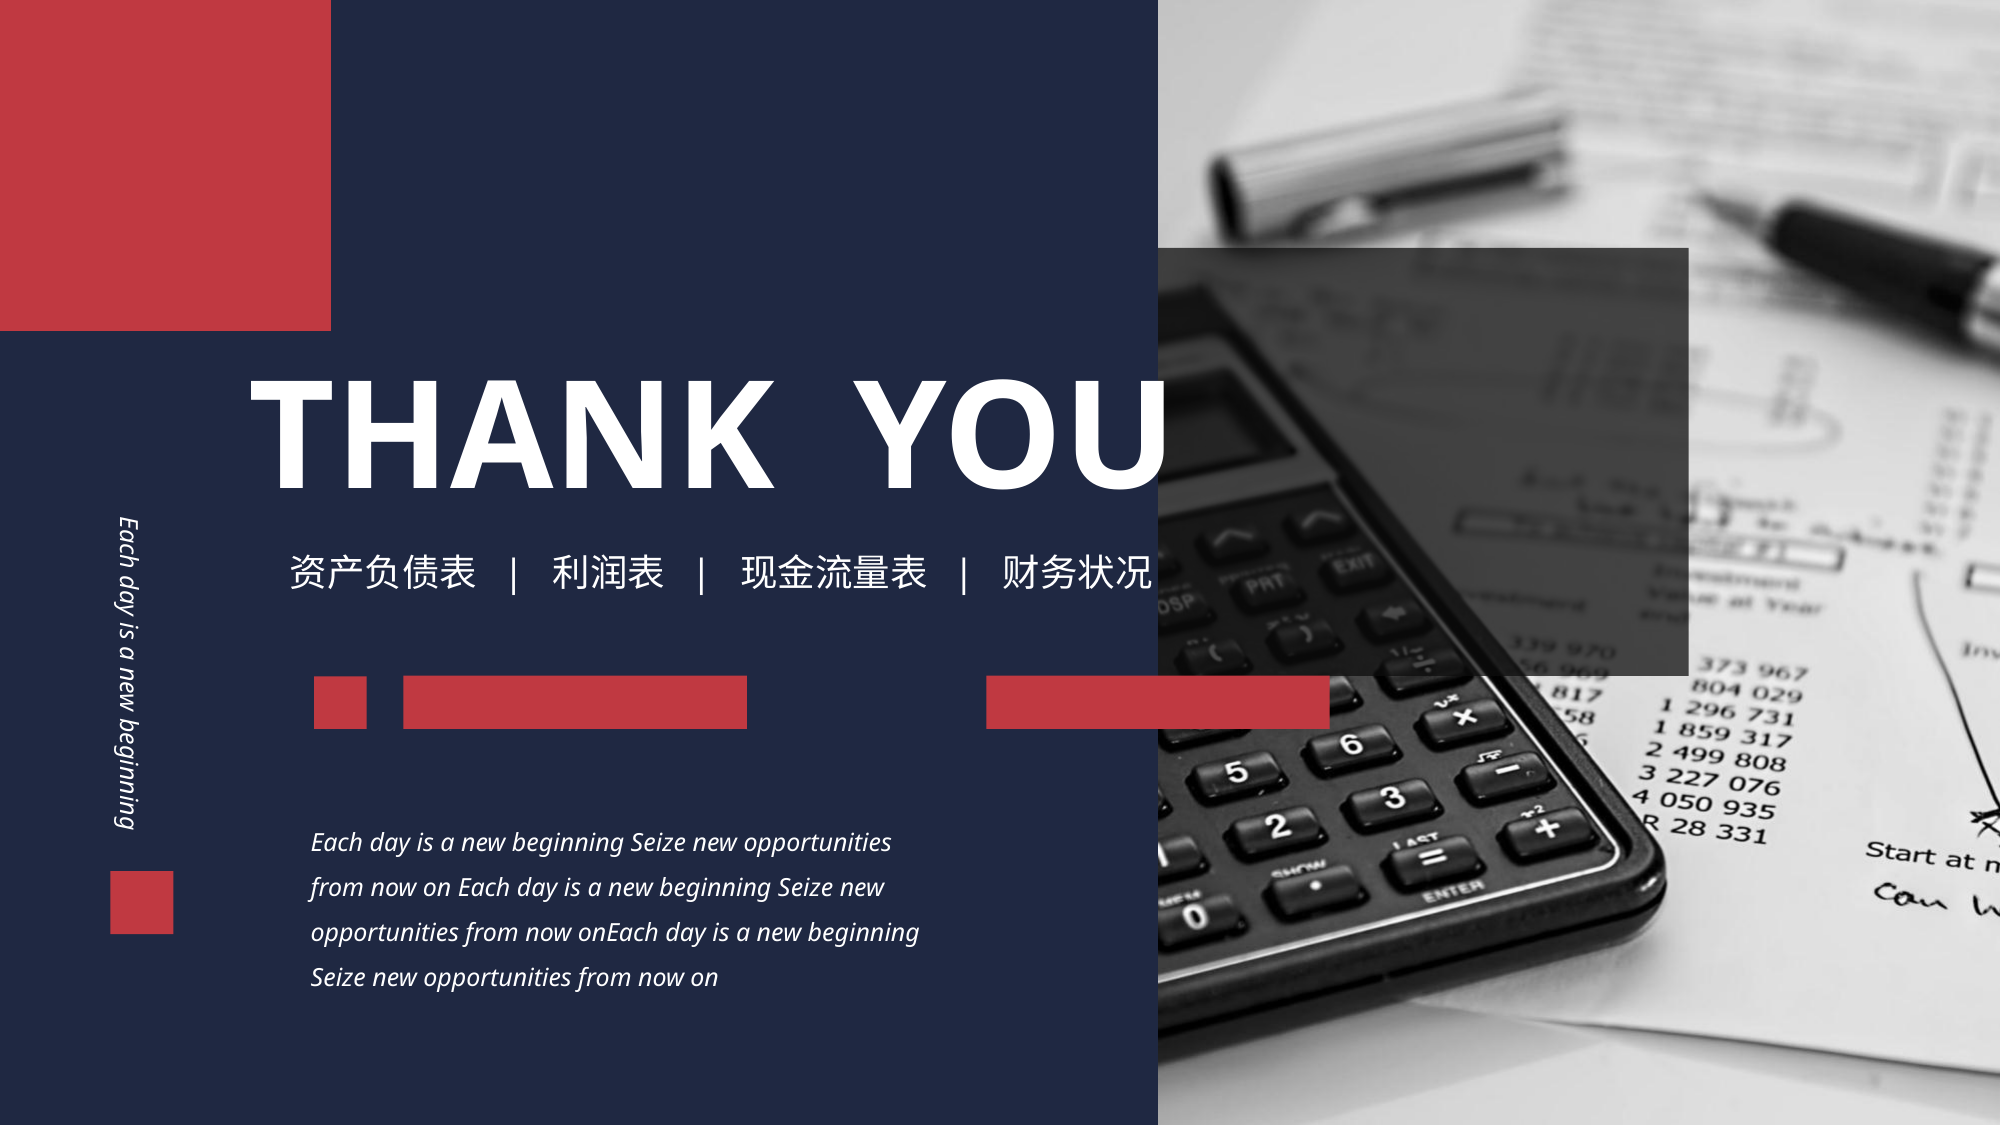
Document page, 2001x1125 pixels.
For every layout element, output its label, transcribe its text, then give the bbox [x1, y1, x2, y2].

text_box Each day is a new beginning Seize new opportunities from now on Each day is a new beginning Seize new opportunities from now onEach day is a new beginning Seize new opportunities from now on [302, 807, 937, 996]
text_box [0, 0, 332, 332]
text_box 资产负债表 | 利润表 | 现金流量表 | 财务状况 [275, 541, 1157, 602]
picture [1157, 0, 2000, 1125]
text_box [314, 675, 1330, 729]
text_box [110, 476, 174, 935]
text_box THANK YOU [234, 330, 1157, 526]
